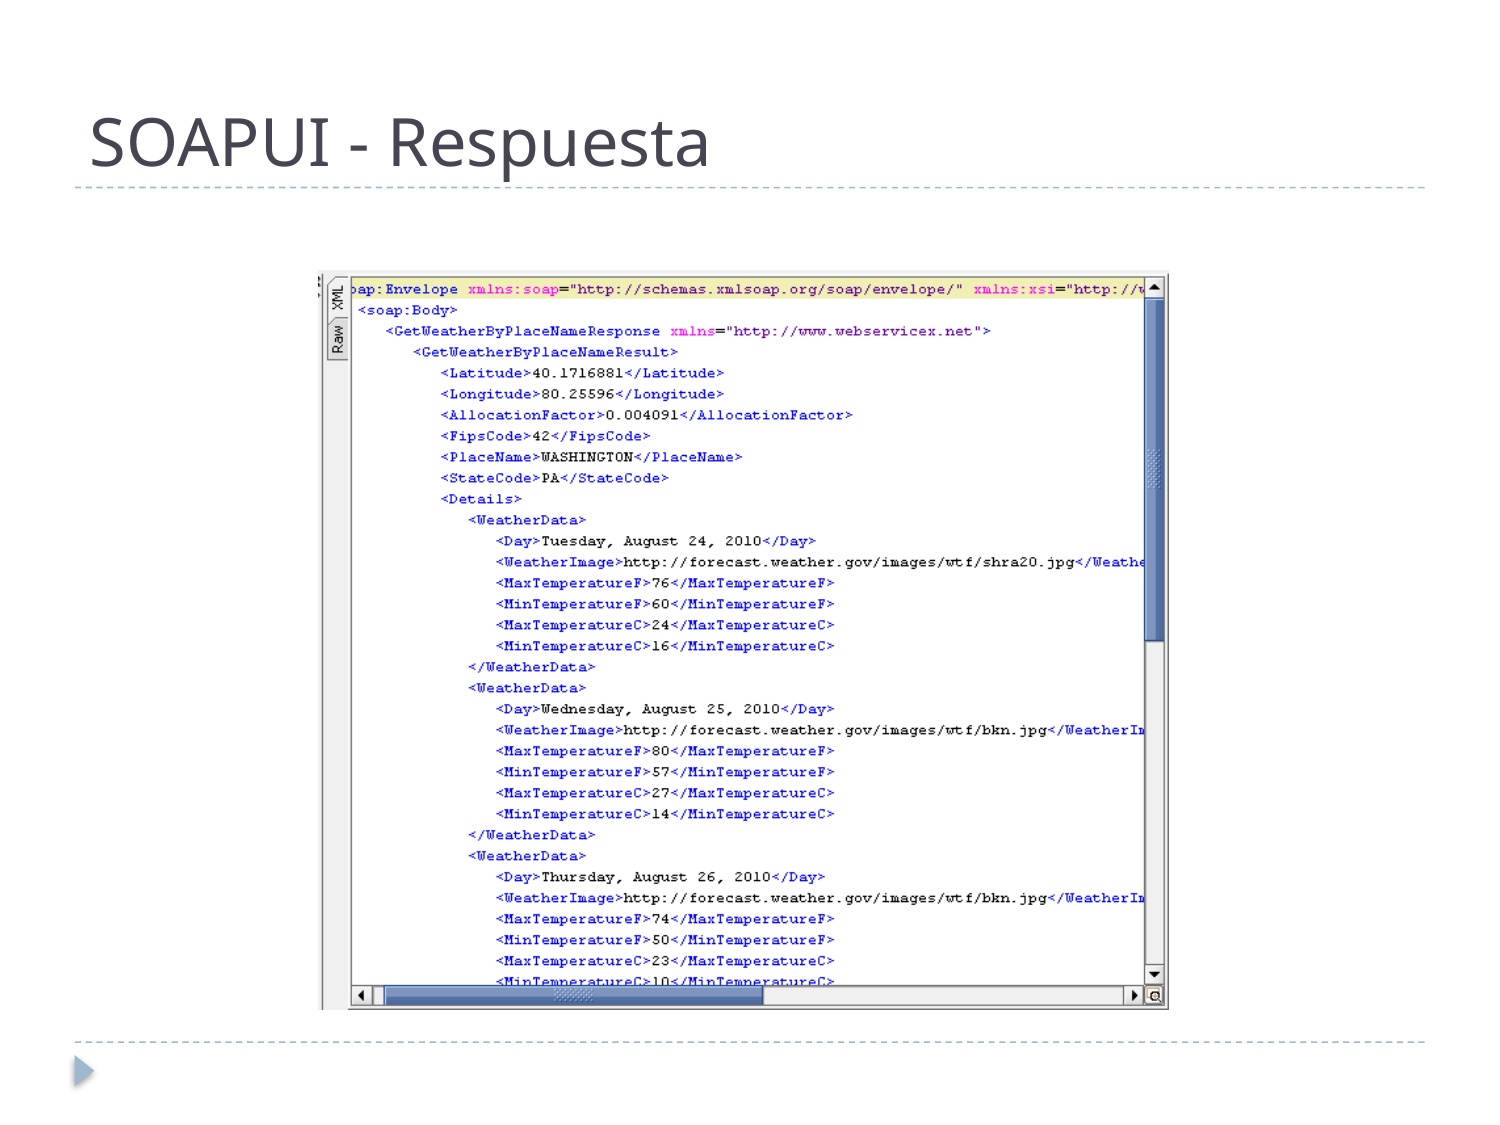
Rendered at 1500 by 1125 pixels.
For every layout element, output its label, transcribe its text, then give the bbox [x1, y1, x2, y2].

title SOAPUI - Respuesta [75, 24, 1425, 188]
picture [318, 270, 1169, 1011]
